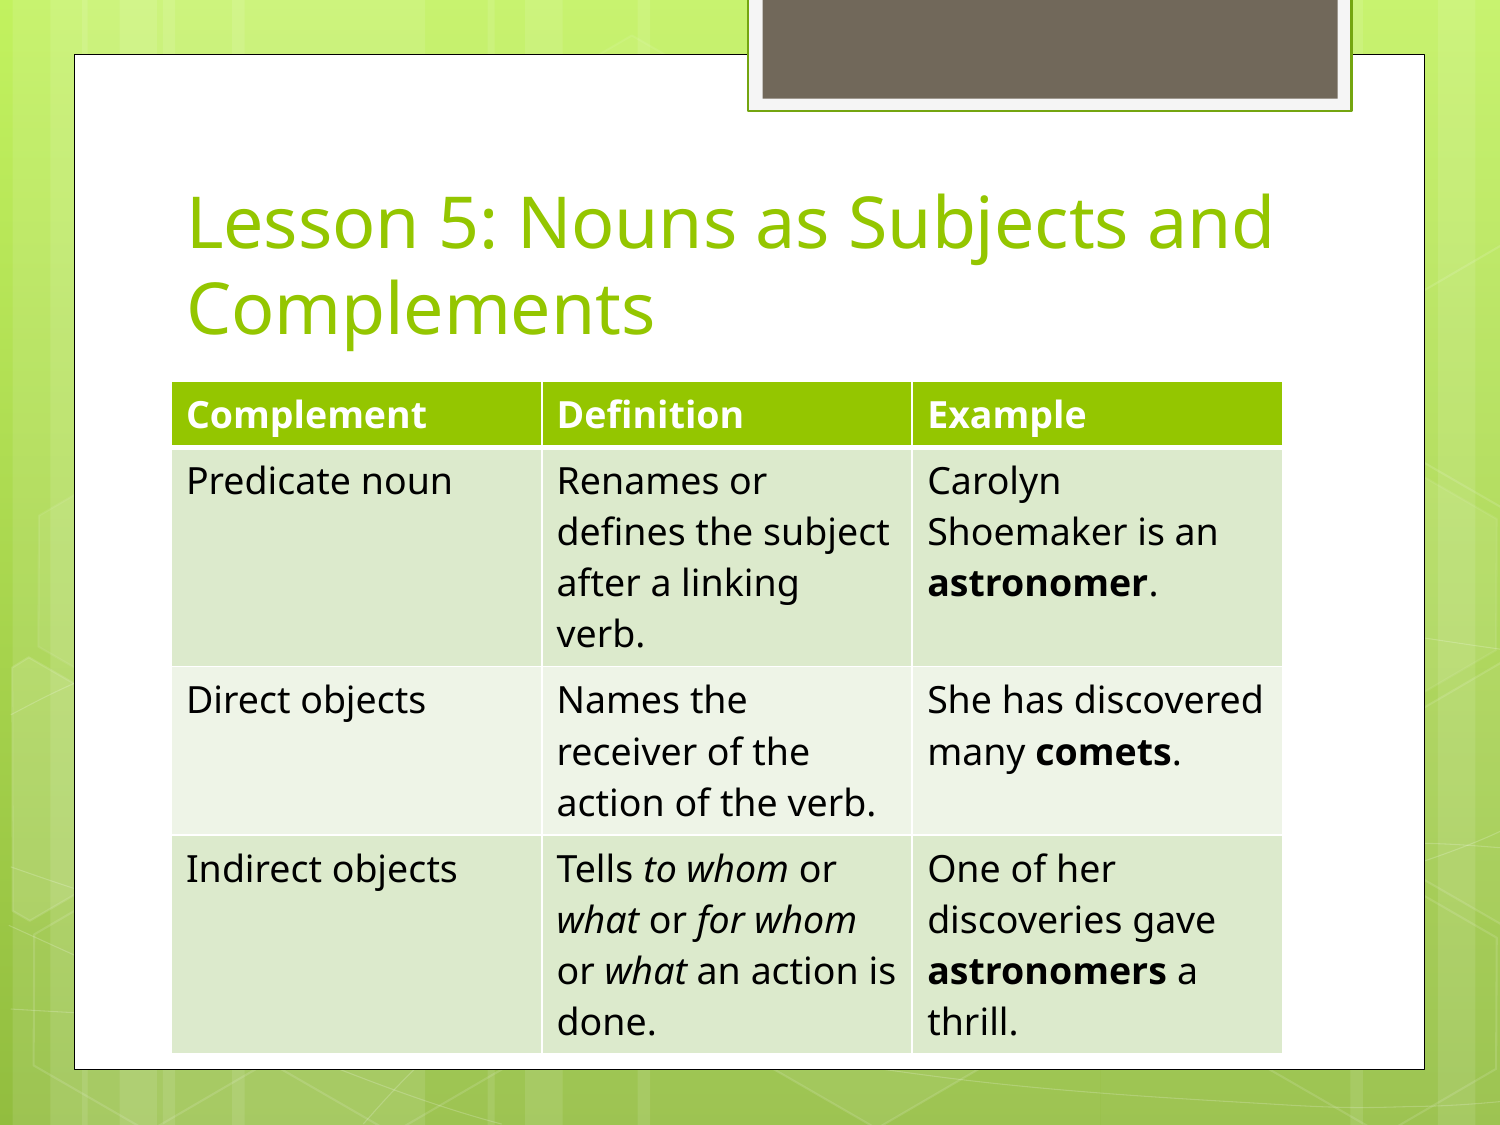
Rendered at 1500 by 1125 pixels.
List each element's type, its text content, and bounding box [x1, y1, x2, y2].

table_cell Carolyn Shoemaker is an astronomer. [913, 450, 1282, 666]
table_cell One of her discoveries gave astronomers a thrill. [913, 836, 1282, 1053]
table_cell Direct objects [172, 667, 541, 834]
title Lesson 5: Nouns as Subjects and Complements [171, 168, 1324, 357]
table_header Example [913, 382, 1282, 445]
table_cell Predicate noun [172, 450, 541, 666]
table_cell Indirect objects [172, 836, 541, 1053]
table_cell Tells to whom or what or for whom or what an action is done. [543, 836, 911, 1053]
table_header Complement [172, 382, 541, 445]
table_header Definition [543, 382, 911, 445]
table_cell Renames or defines the subject after a linking verb. [543, 450, 911, 666]
table_cell Names the receiver of the action of the verb. [543, 667, 911, 834]
table_cell She has discovered many comets. [913, 667, 1282, 834]
